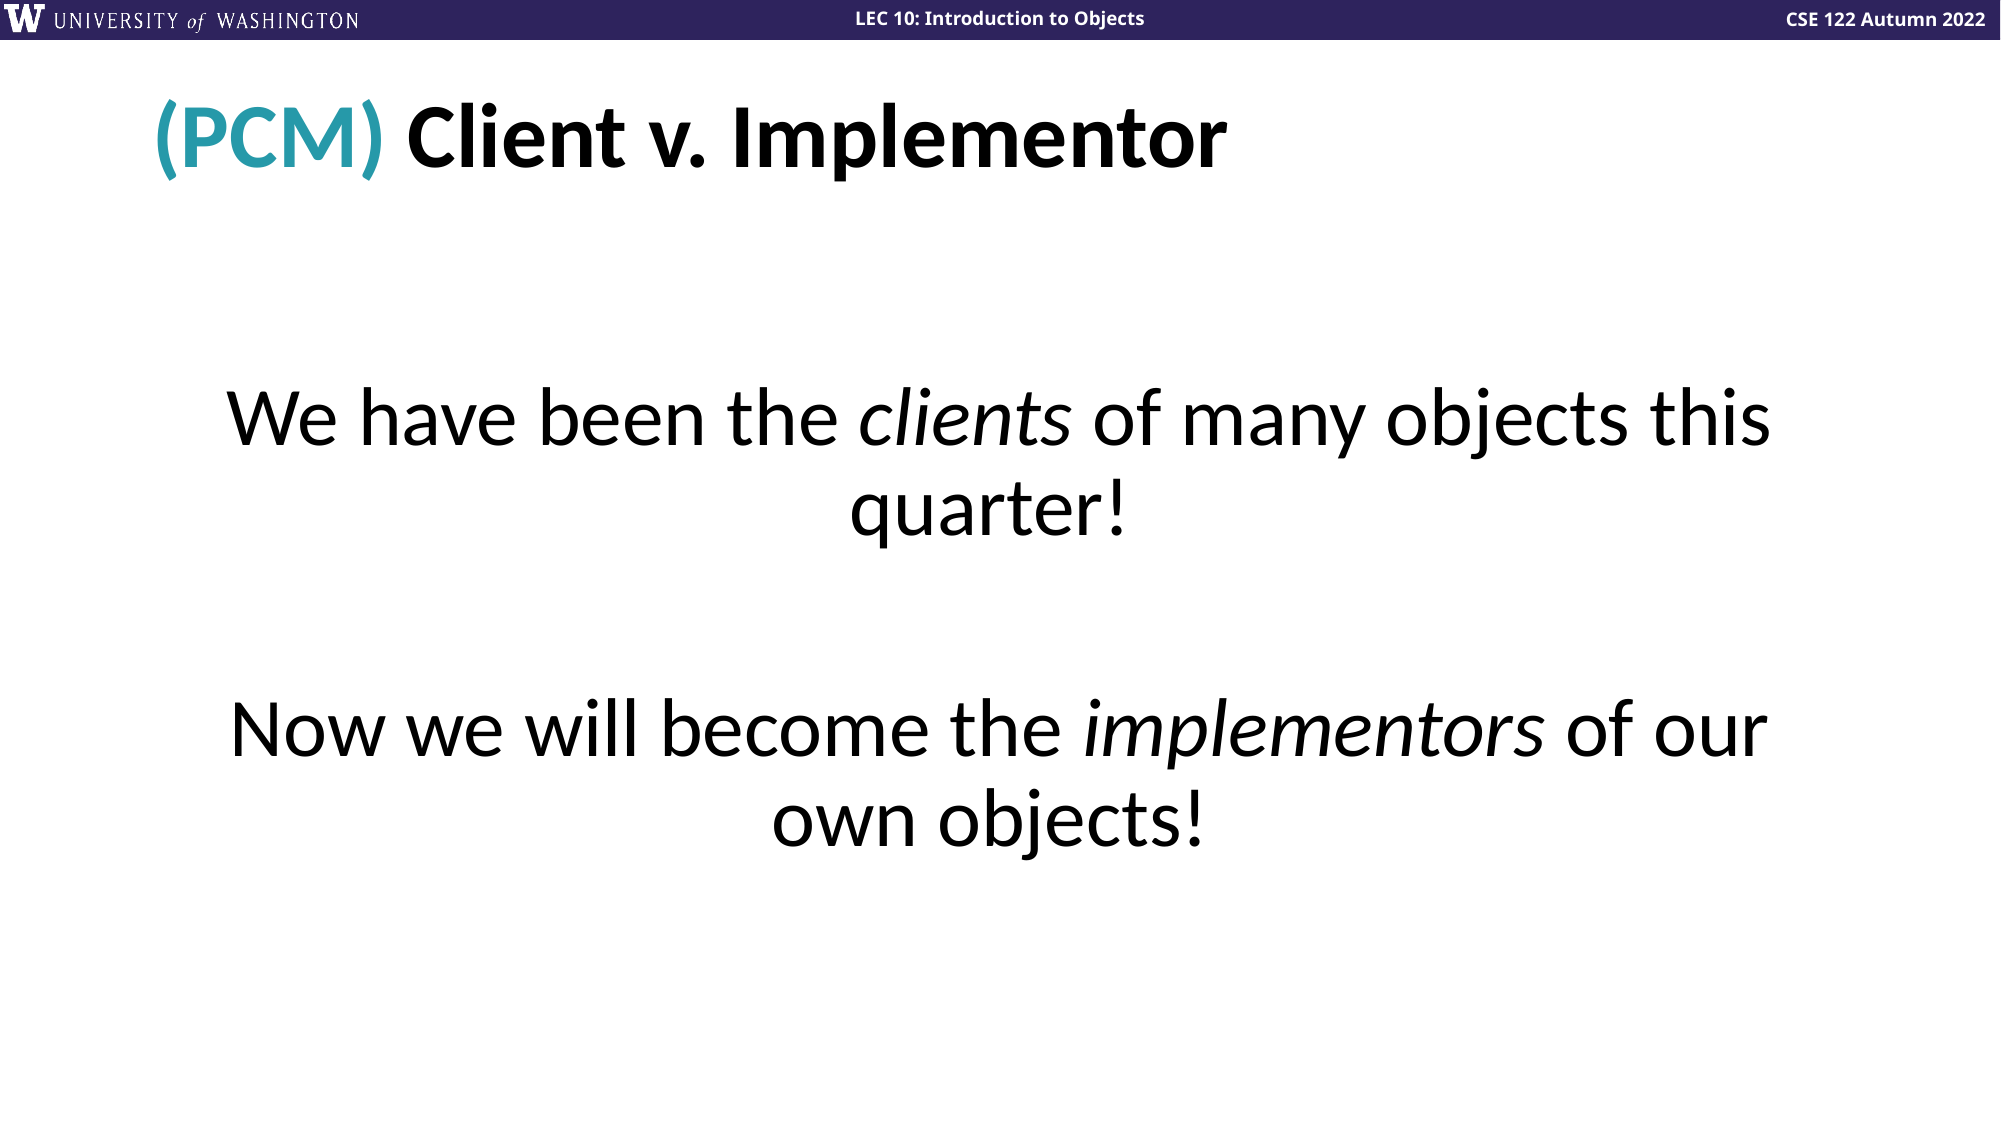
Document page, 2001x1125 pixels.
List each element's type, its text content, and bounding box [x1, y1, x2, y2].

picture [4, 4, 358, 33]
title (PCM) Client v. Implementor [137, 74, 1863, 200]
list We have been the clients of many objects this quarter! Now we will become the implementors of our own objects! [137, 224, 1863, 1014]
